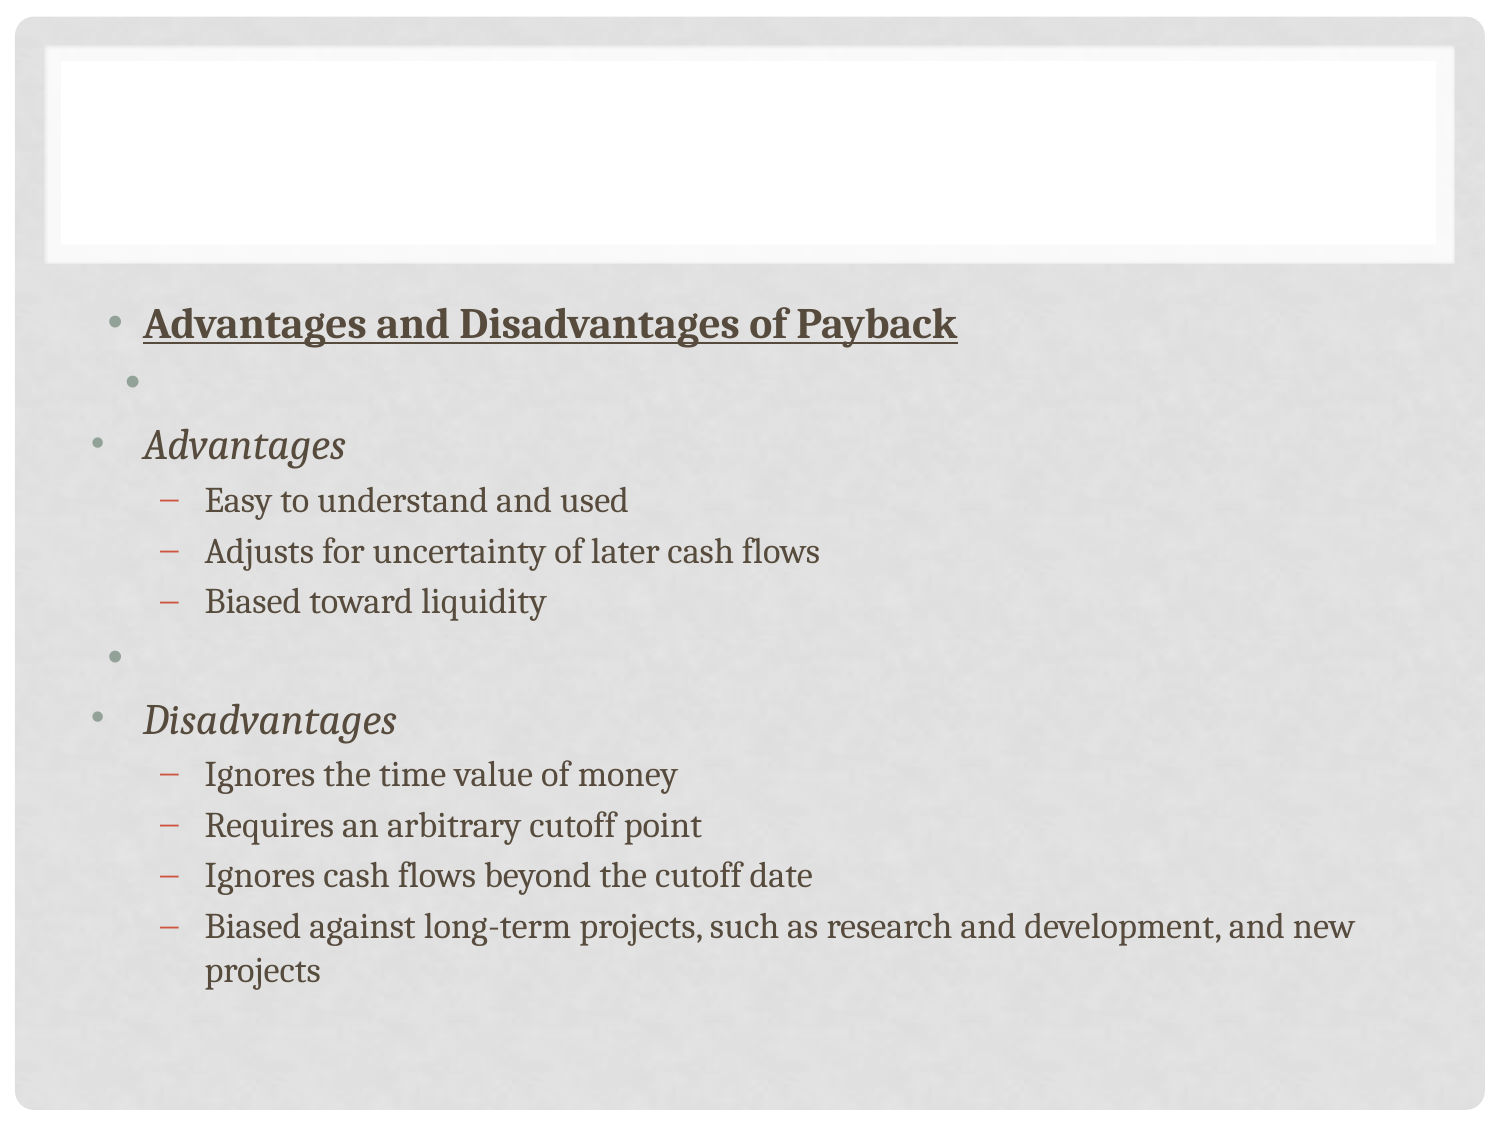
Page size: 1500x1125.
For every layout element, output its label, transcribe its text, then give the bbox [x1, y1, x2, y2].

list Advantages and Disadvantages of Payback Advantages Easy to understand and used Adjusts for uncertainty of later cash flows Biased toward liquidity Disadvantages Ignores the time value of money Requires an arbitrary cutoff point Ignores cash flows beyond the cutoff date Biased against long-term projects, such as research and development, and new projects [75, 287, 1425, 1005]
